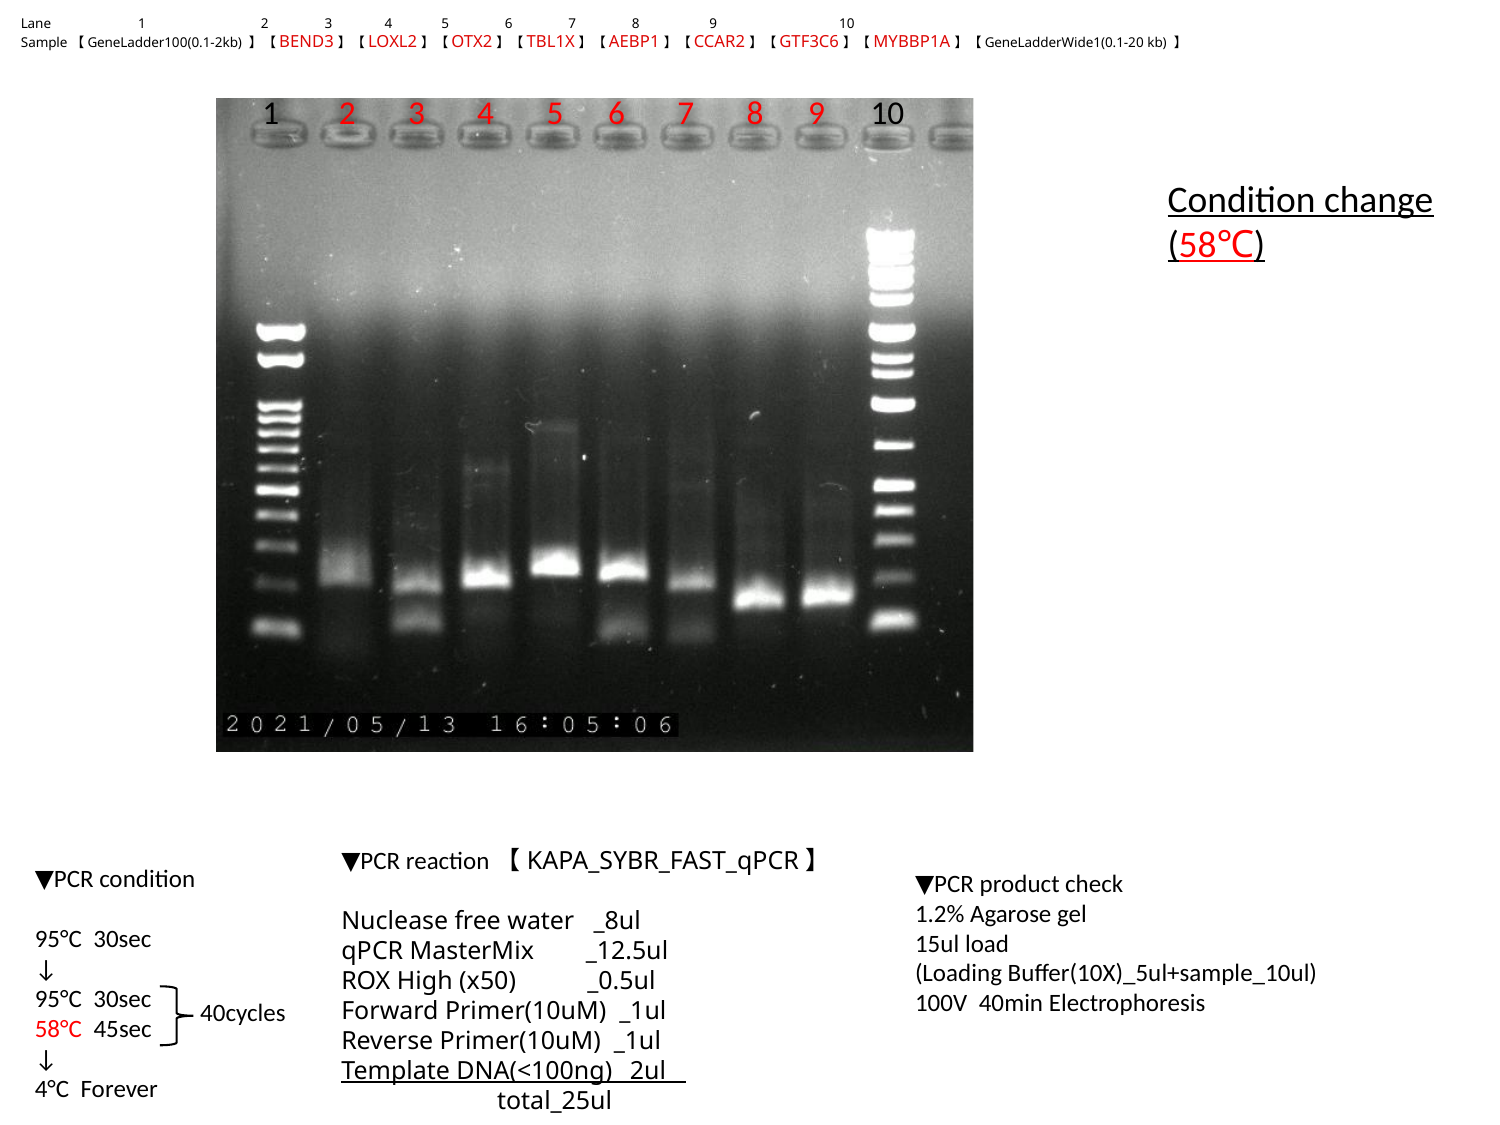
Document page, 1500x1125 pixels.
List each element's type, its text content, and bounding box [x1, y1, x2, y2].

text_box ▼PCR product check 1.2% Agarose gel 15ul load (Loading Buffer(10X)_5ul+sample_10ul) 100V 40min Electrophoresis [900, 859, 1465, 1025]
picture [215, 97, 974, 752]
text_box ▼PCR reaction【KAPA_SYBR_FAST_qPCR】 Nuclease free water _8ul qPCR MasterMix _12.5ul ROX High (x50) _0.5ul Forward Primer(10uM) _1ul Reverse Primer(10uM) _1ul Template DNA(<100ng) _2ul total_25ul [326, 837, 851, 1122]
text_box 1 2 3 4 5 6 7 8 9 10 [247, 83, 975, 139]
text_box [19, 855, 310, 1113]
text_box Lane 1 2 3 4 5 6 7 8 9 10 Sample【GeneLadder100(0.1-2kb) 】【BEND3】【LOXL2】【OTX2】【TBL1X】【AEBP1】【CCAR2】【GTF3C6】【MYBBP1A】【GeneLadderWide1(0.1-20 kb) 】 [6, 7, 1500, 59]
text_box Condition change (58℃) [1152, 167, 1487, 273]
